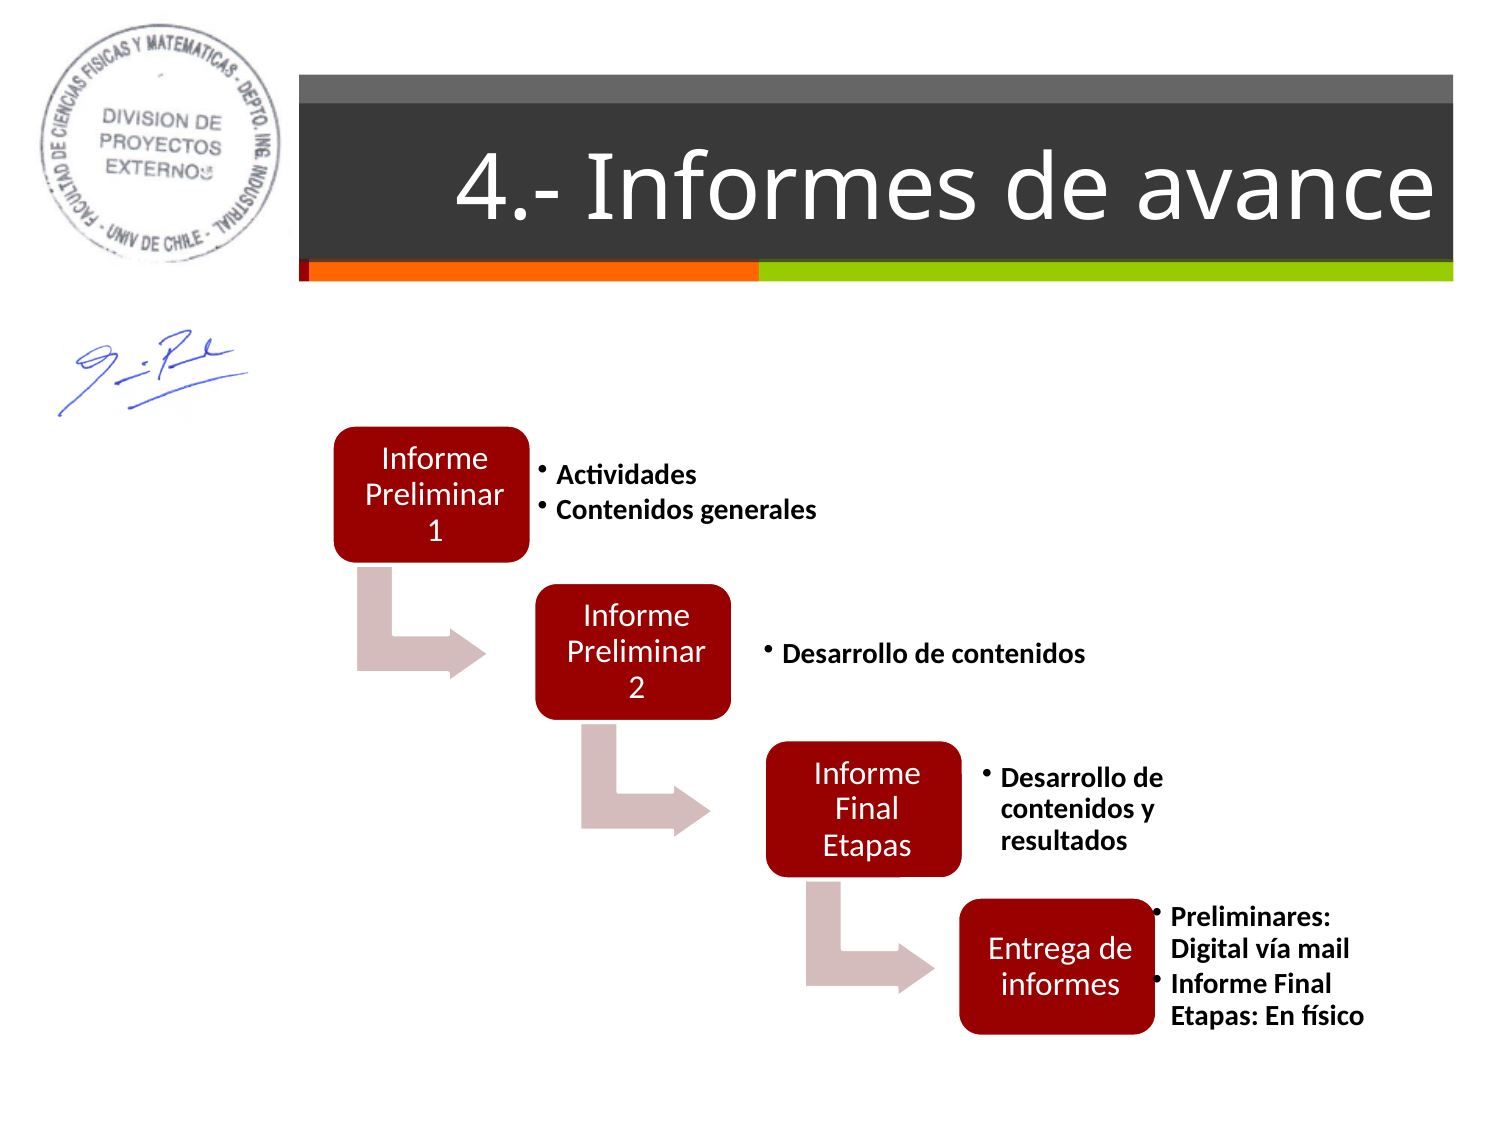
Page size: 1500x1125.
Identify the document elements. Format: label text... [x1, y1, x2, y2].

picture [35, 319, 276, 427]
picture [20, 0, 300, 286]
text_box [330, 335, 1414, 1125]
title 4.- Informes de avance [303, 103, 1454, 263]
